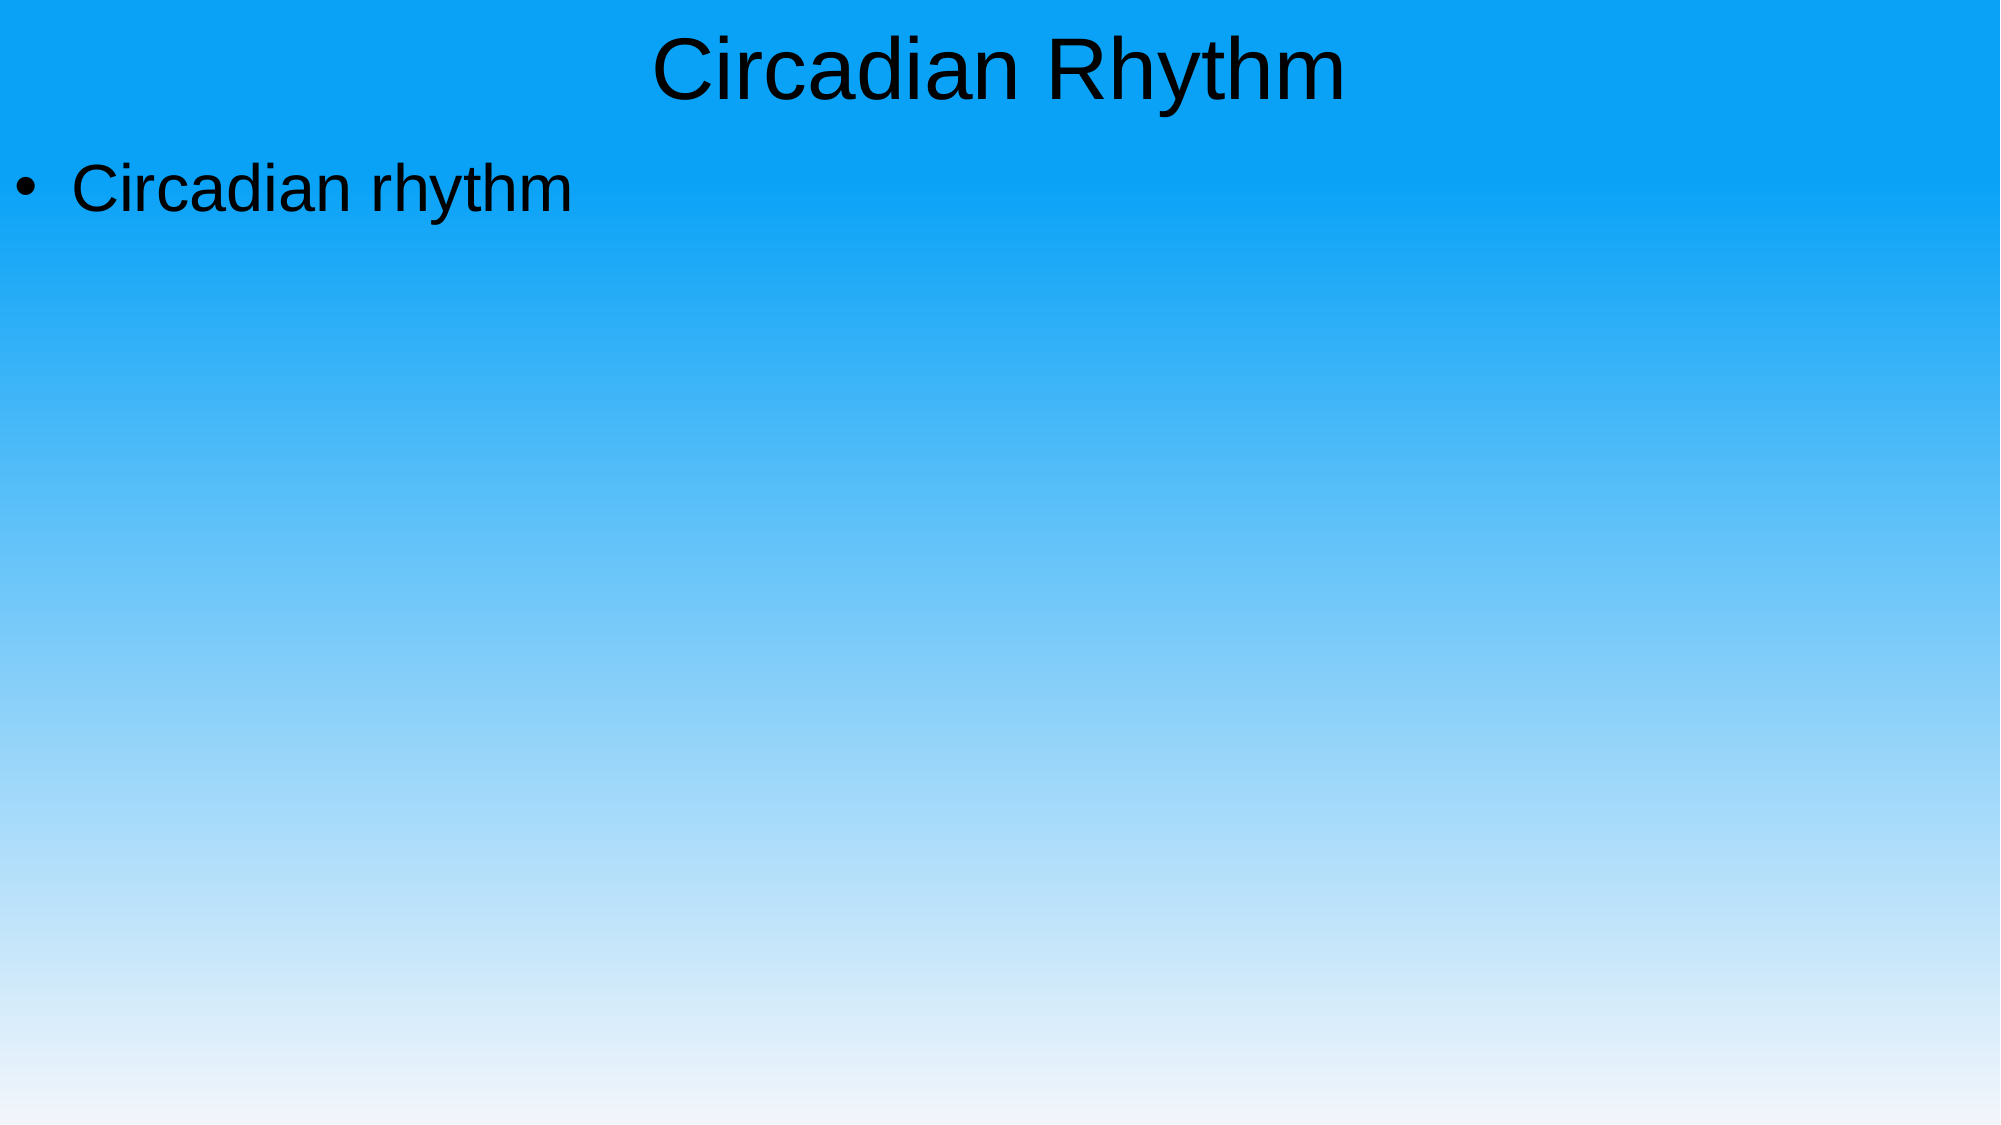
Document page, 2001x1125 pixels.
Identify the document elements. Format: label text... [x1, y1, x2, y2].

text_box Circadian rhythm [0, 137, 2000, 881]
title Circadian Rhythm [249, 0, 1750, 137]
